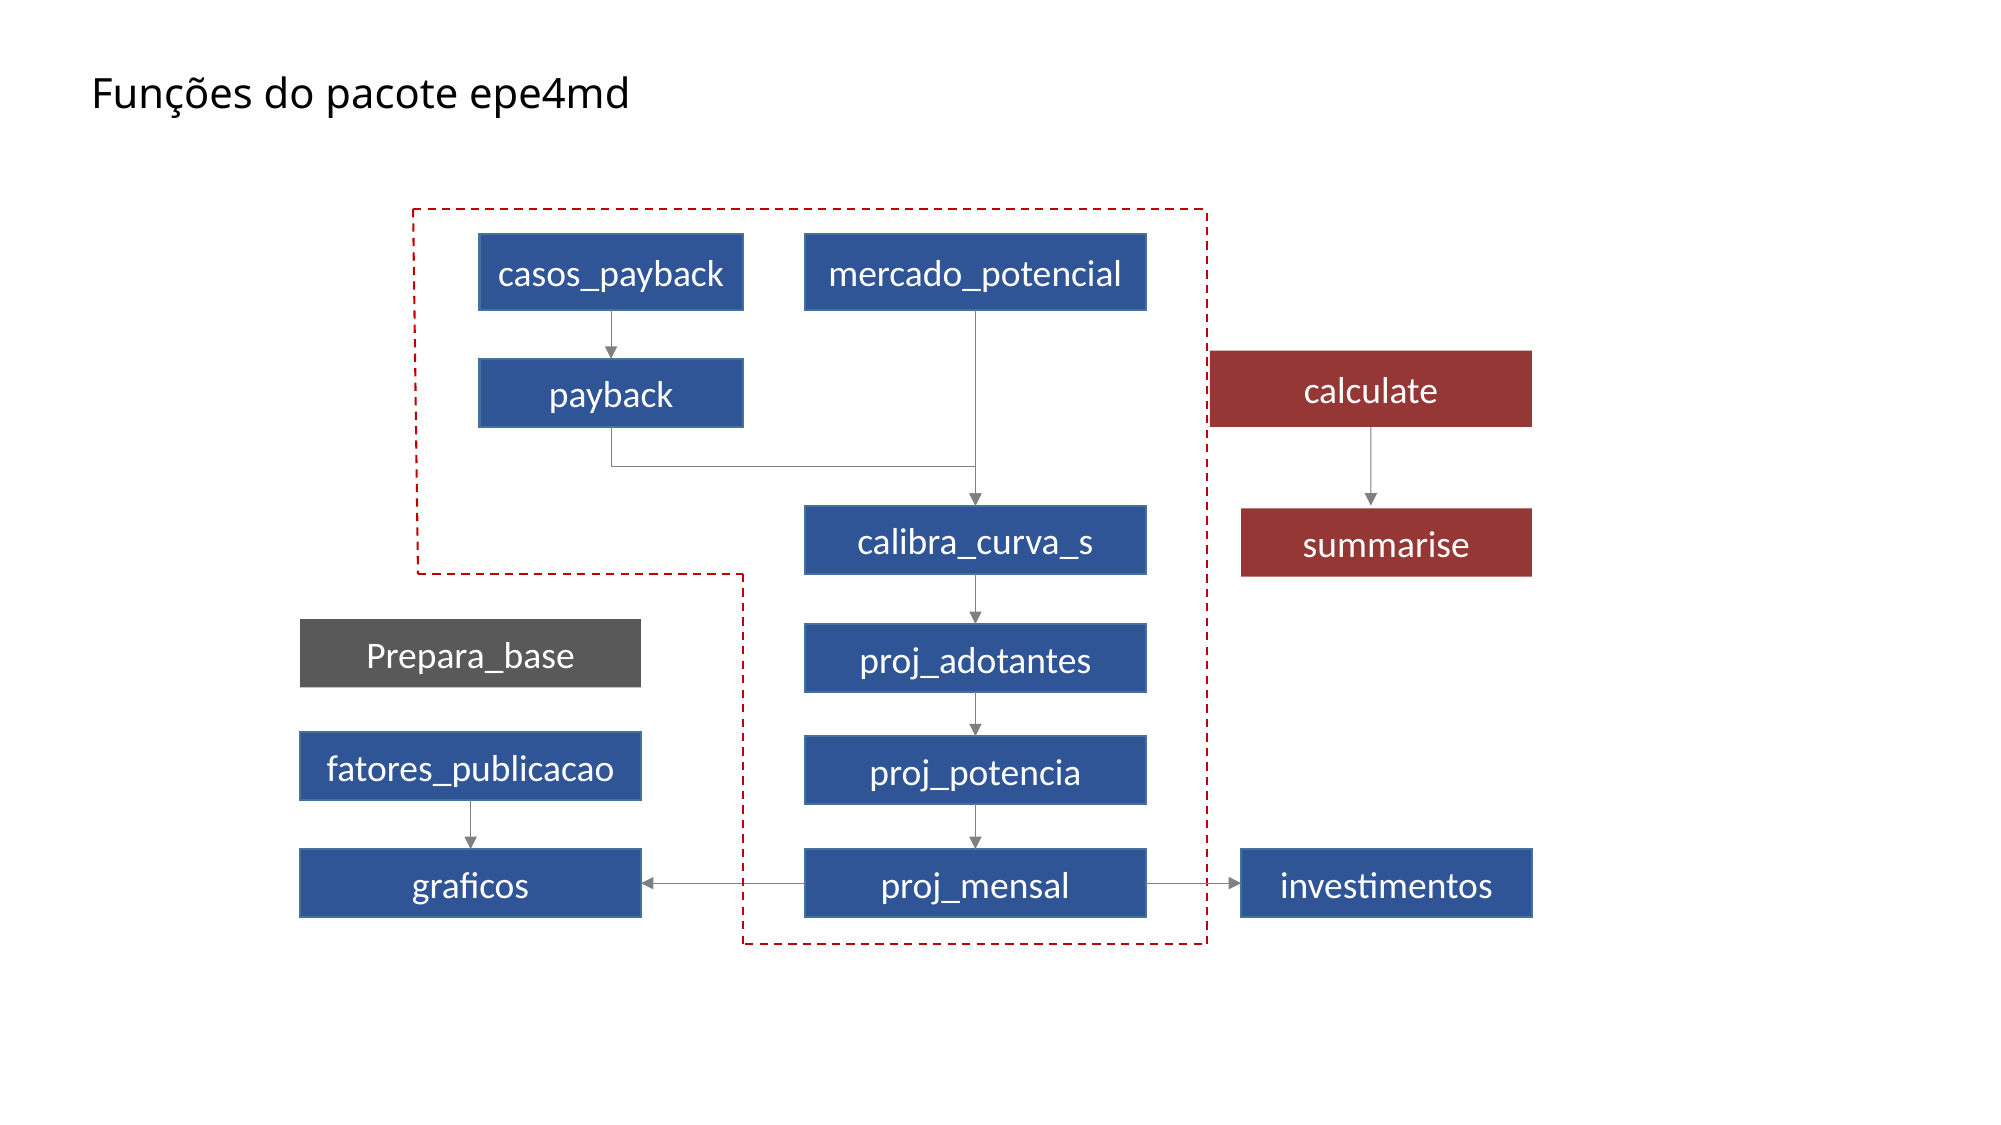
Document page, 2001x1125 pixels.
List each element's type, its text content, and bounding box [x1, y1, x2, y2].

text_box mercado_potencial [804, 233, 1147, 311]
text_box proj_potencia [804, 735, 1147, 805]
text_box calculate [1209, 350, 1533, 428]
text_box Prepara_base [299, 618, 642, 688]
text_box casos_payback [478, 233, 744, 311]
text_box calibra_curva_s [833, 505, 1147, 575]
text_box Funções do pacote epe4md [76, 58, 1080, 124]
text_box payback [478, 358, 744, 428]
text_box proj_adotantes [804, 623, 1147, 693]
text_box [753, 284, 833, 649]
text_box investimentos [1240, 848, 1533, 918]
text_box summarise [1240, 507, 1533, 578]
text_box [413, 210, 418, 574]
text_box graficos [299, 848, 642, 918]
text_box proj_mensal [804, 848, 1147, 918]
text_box fatores_publicacao [299, 731, 642, 801]
